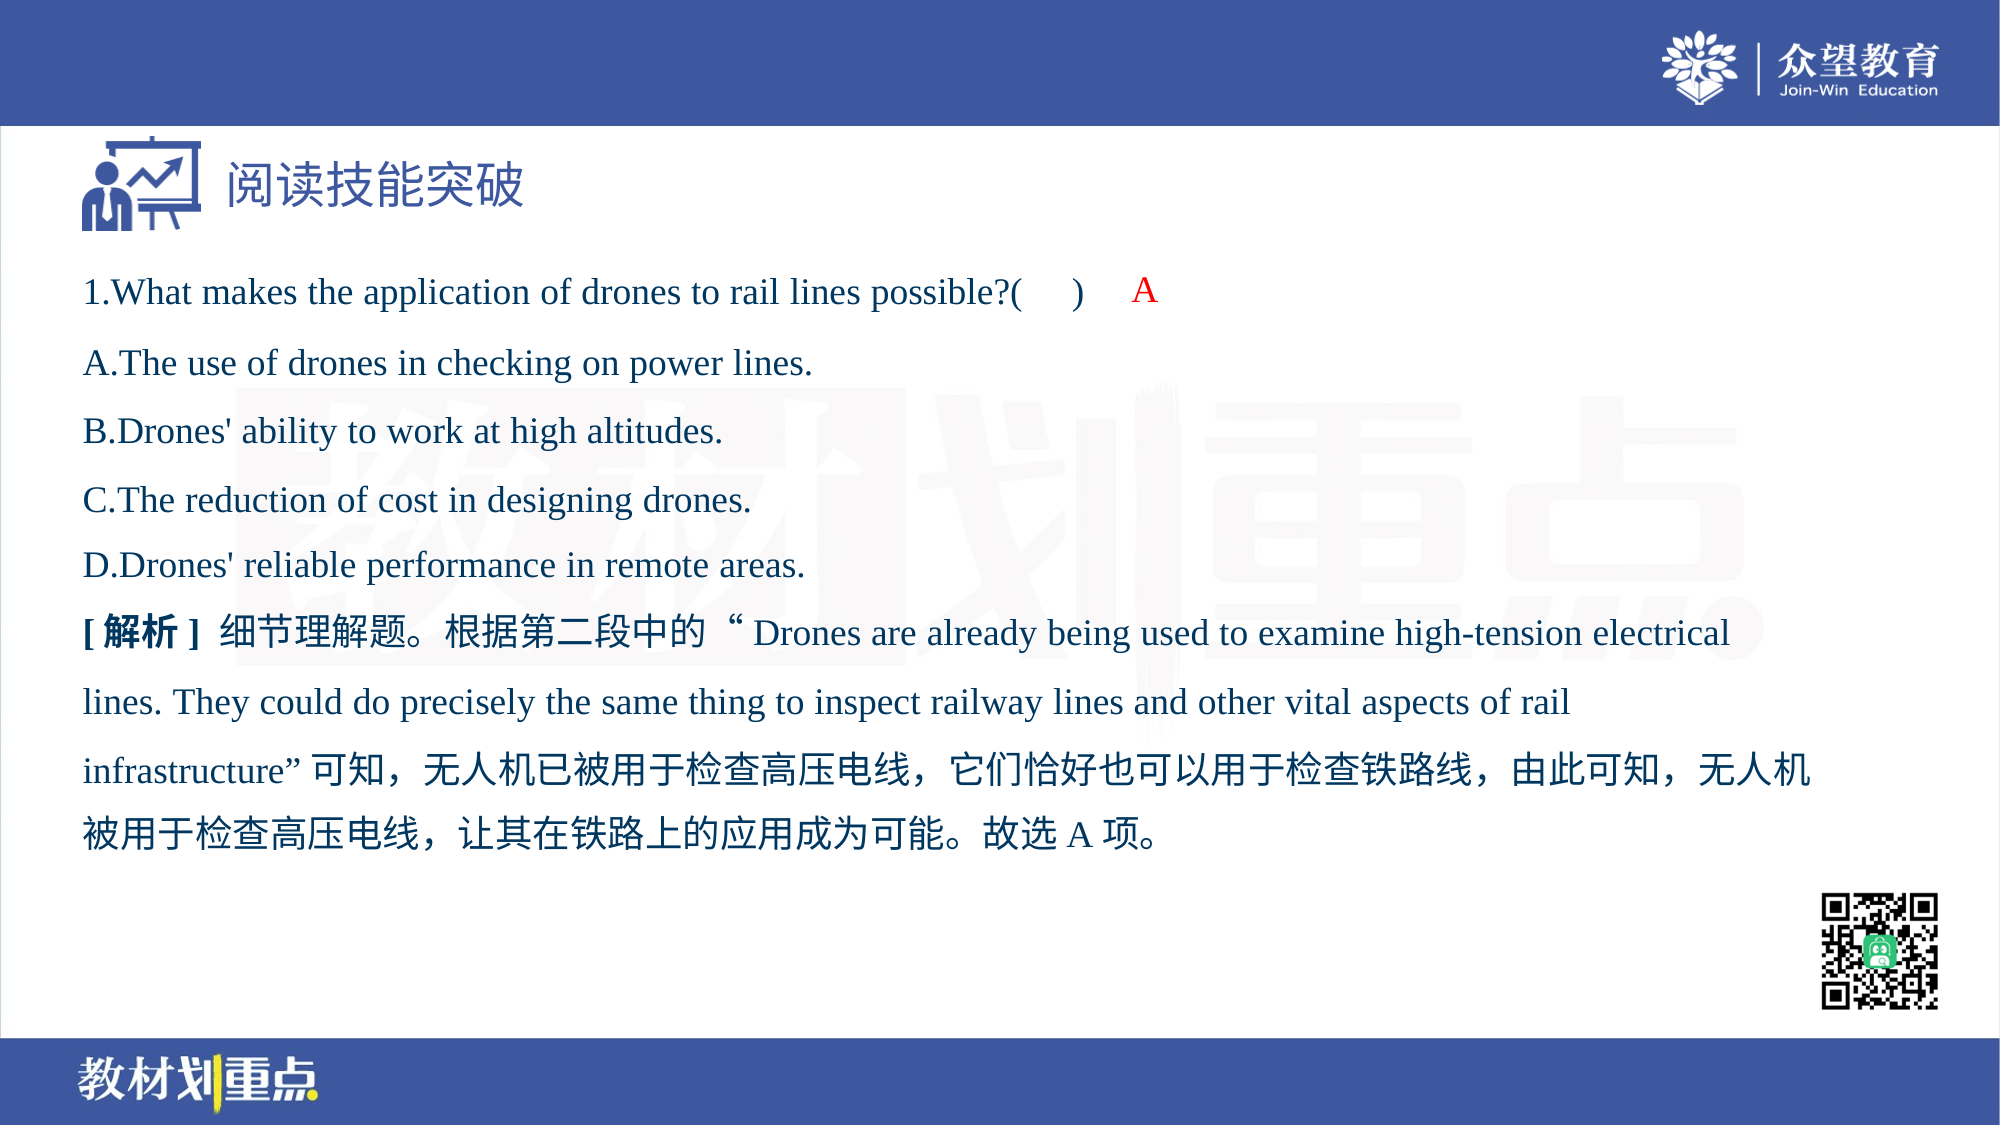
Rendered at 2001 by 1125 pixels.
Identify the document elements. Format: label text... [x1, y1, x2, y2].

picture [0, 0, 2000, 1125]
text_box [解析] 细节理解题。根据第二段中的“Drones are already being used to examine high-tension electrical lines. They could do precisely the same thing to inspect railway lines and other vital aspects of rail infrastructure”可知，无人机已被用于检查高压电线，它们恰好也可以用于检查铁路线，由此可知，无人机 被用于检查高压电线，让其在铁路上的应用成为可能。故选A项。 [82, 584, 1817, 849]
text_box 1.What makes the application of drones to rail lines possible?( ) [82, 247, 1817, 306]
text_box A [1117, 245, 1173, 304]
text_box A.The use of drones in checking on power lines. B.Drones' ability to work at high altitudes. C.The reduction of cost in designing drones. D.Drones' reliable performance in remote areas. [82, 313, 1817, 578]
